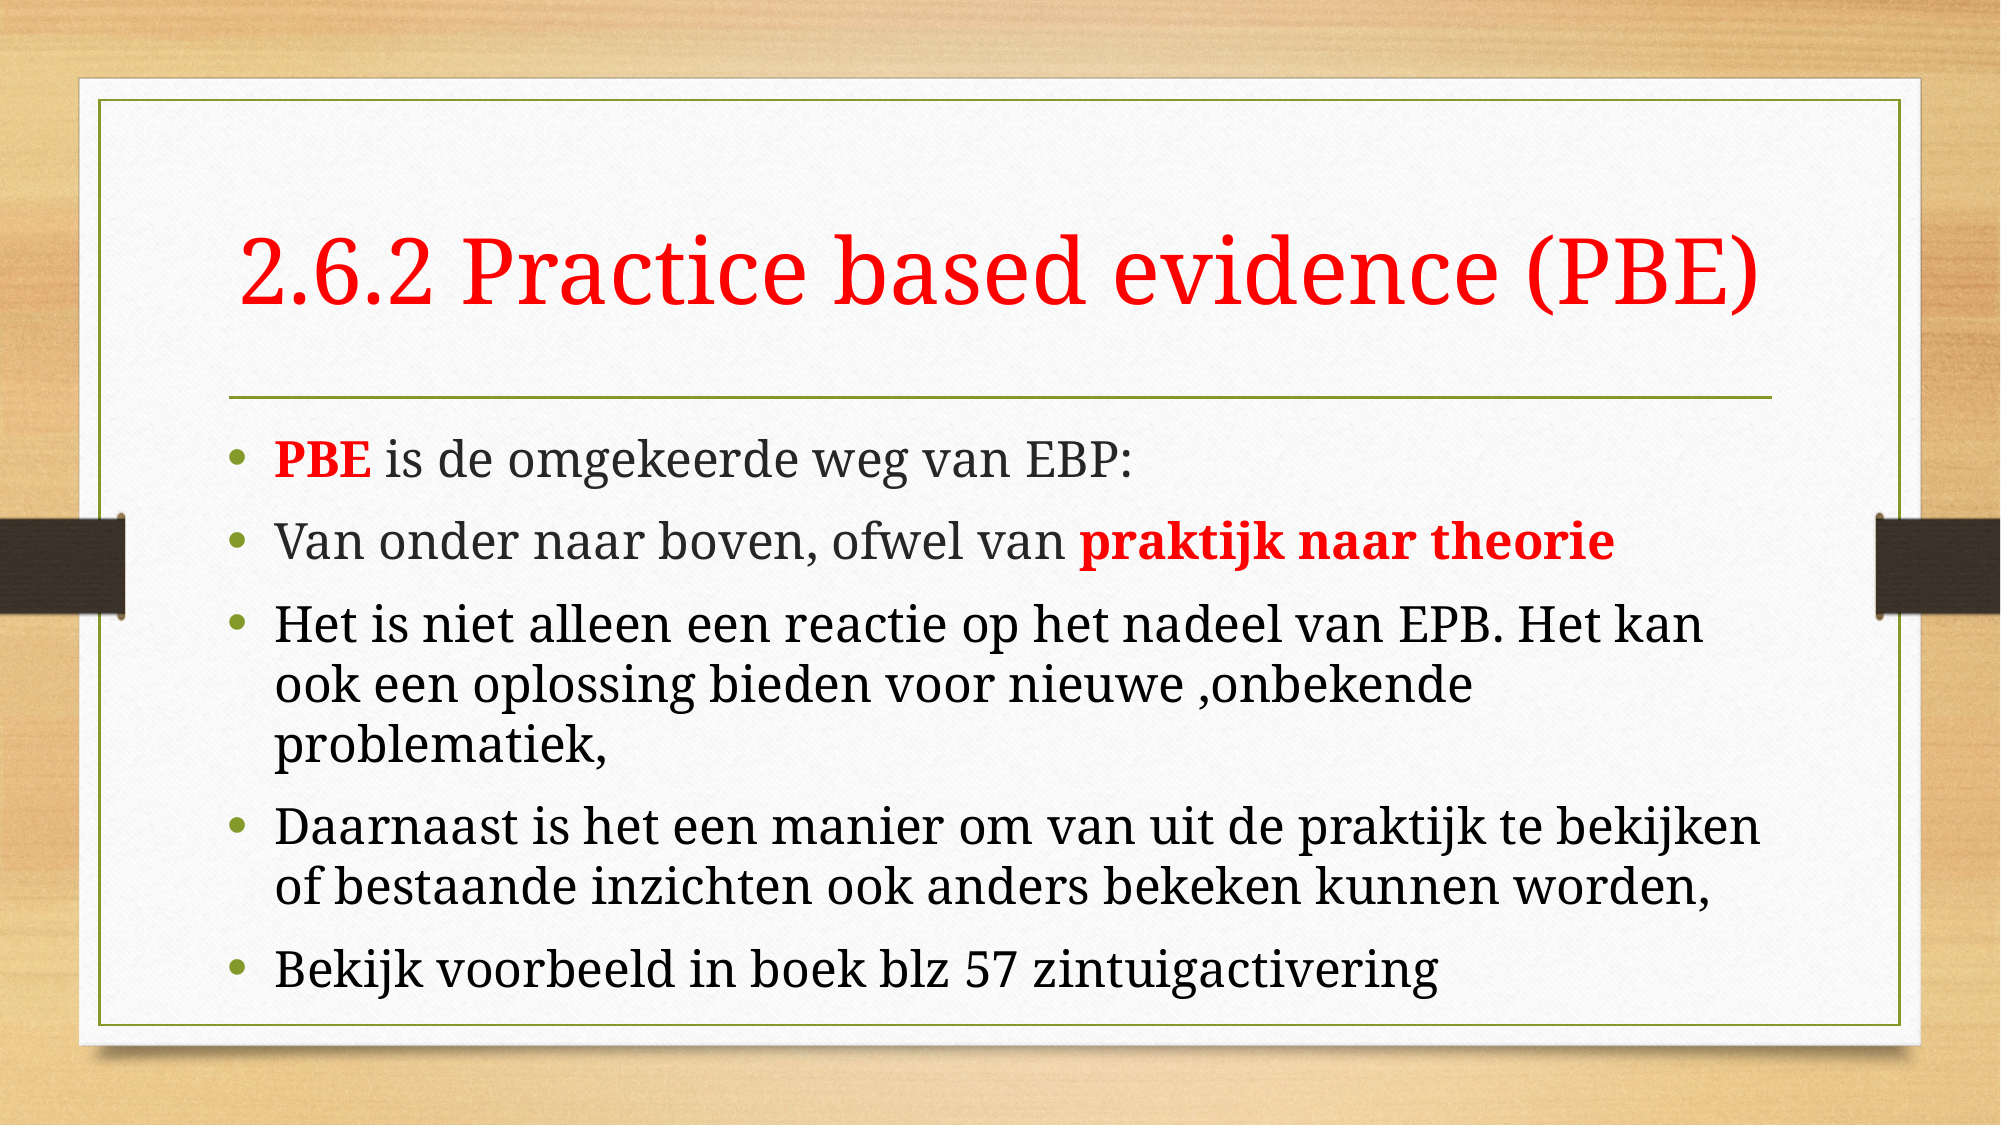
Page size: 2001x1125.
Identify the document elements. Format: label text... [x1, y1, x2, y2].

list PBE is de omgekeerde weg van EBP: Van onder naar boven, ofwel van praktijk naar theorie Het is niet alleen een reactie op het nadeel van EPB. Het kan ook een oplossing bieden voor nieuwe ,onbekende problematiek, Daarnaast is het een manier om van uit de praktijk te bekijken of bestaande inzichten ook anders bekeken kunnen worden, Bekijk voorbeeld in boek blz 57 zintuigactivering [212, 419, 1788, 964]
picture [0, 0, 2001, 1125]
title 2.6.2 Practice based evidence (PBE) [212, 161, 1788, 375]
